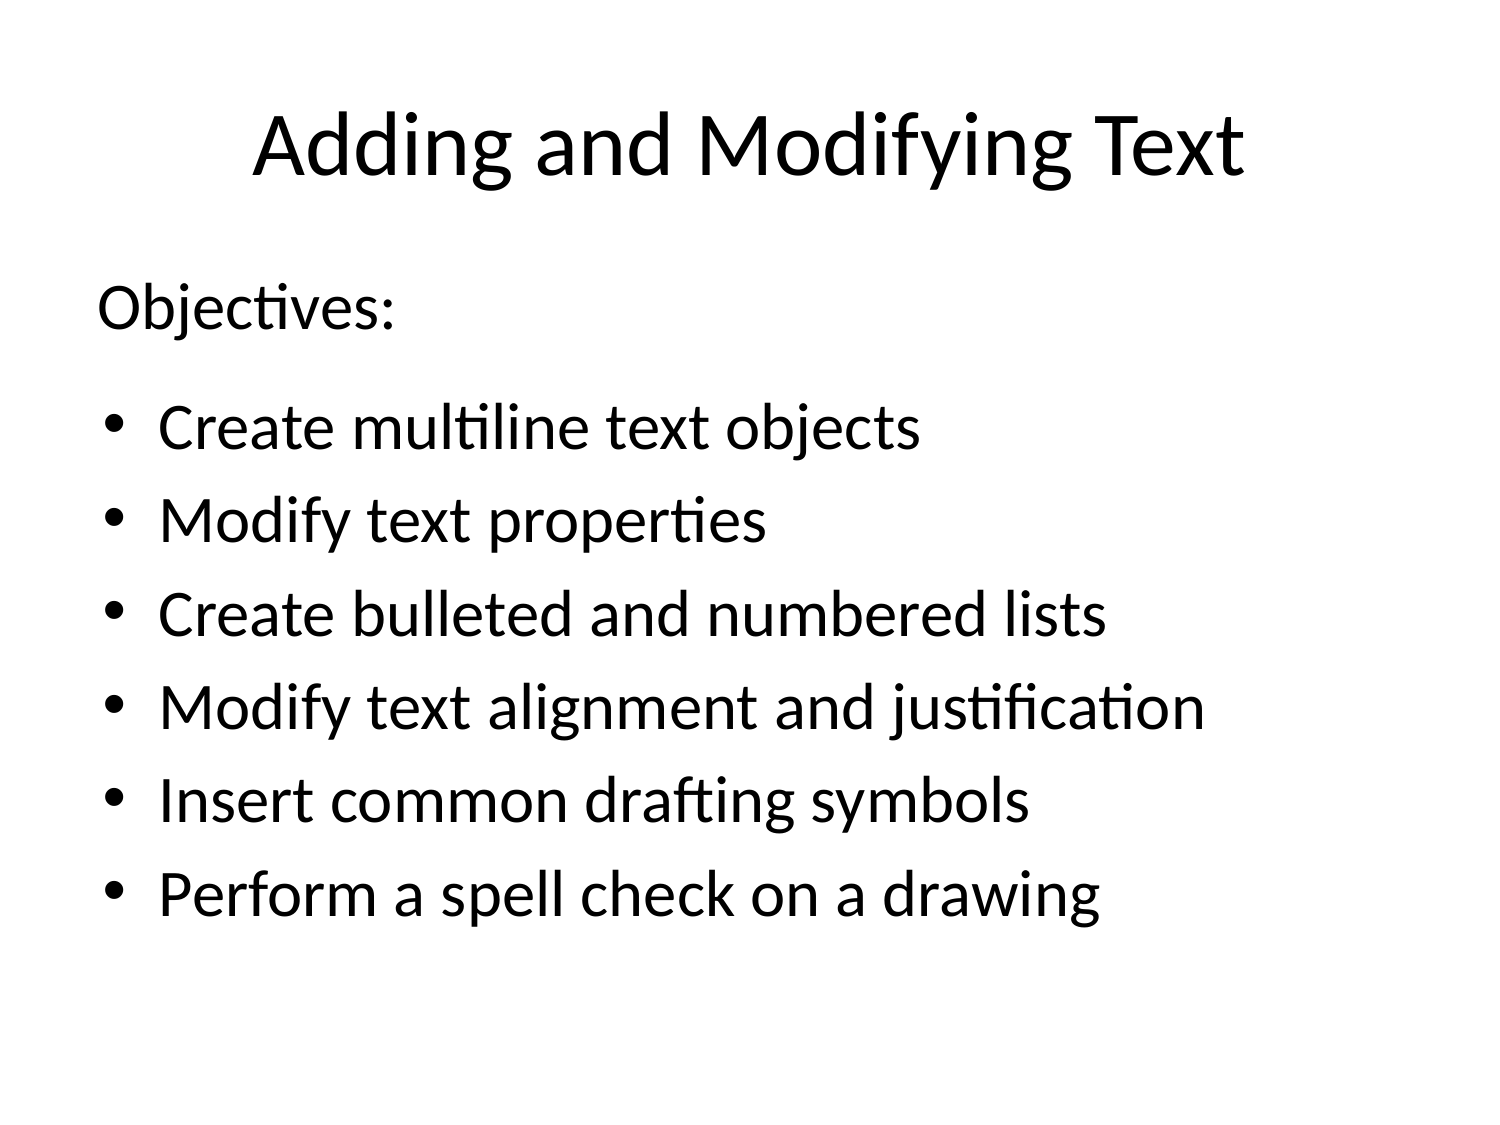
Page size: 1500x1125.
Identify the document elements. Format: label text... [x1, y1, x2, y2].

title Adding and Modifying Text [75, 45, 1425, 233]
text_box Objectives: [37, 237, 413, 350]
list Create multiline text objects Modify text properties Create bulleted and numbered lists Modify text alignment and justification Insert common drafting symbols Perform a spell check on a drawing [87, 375, 1288, 1075]
